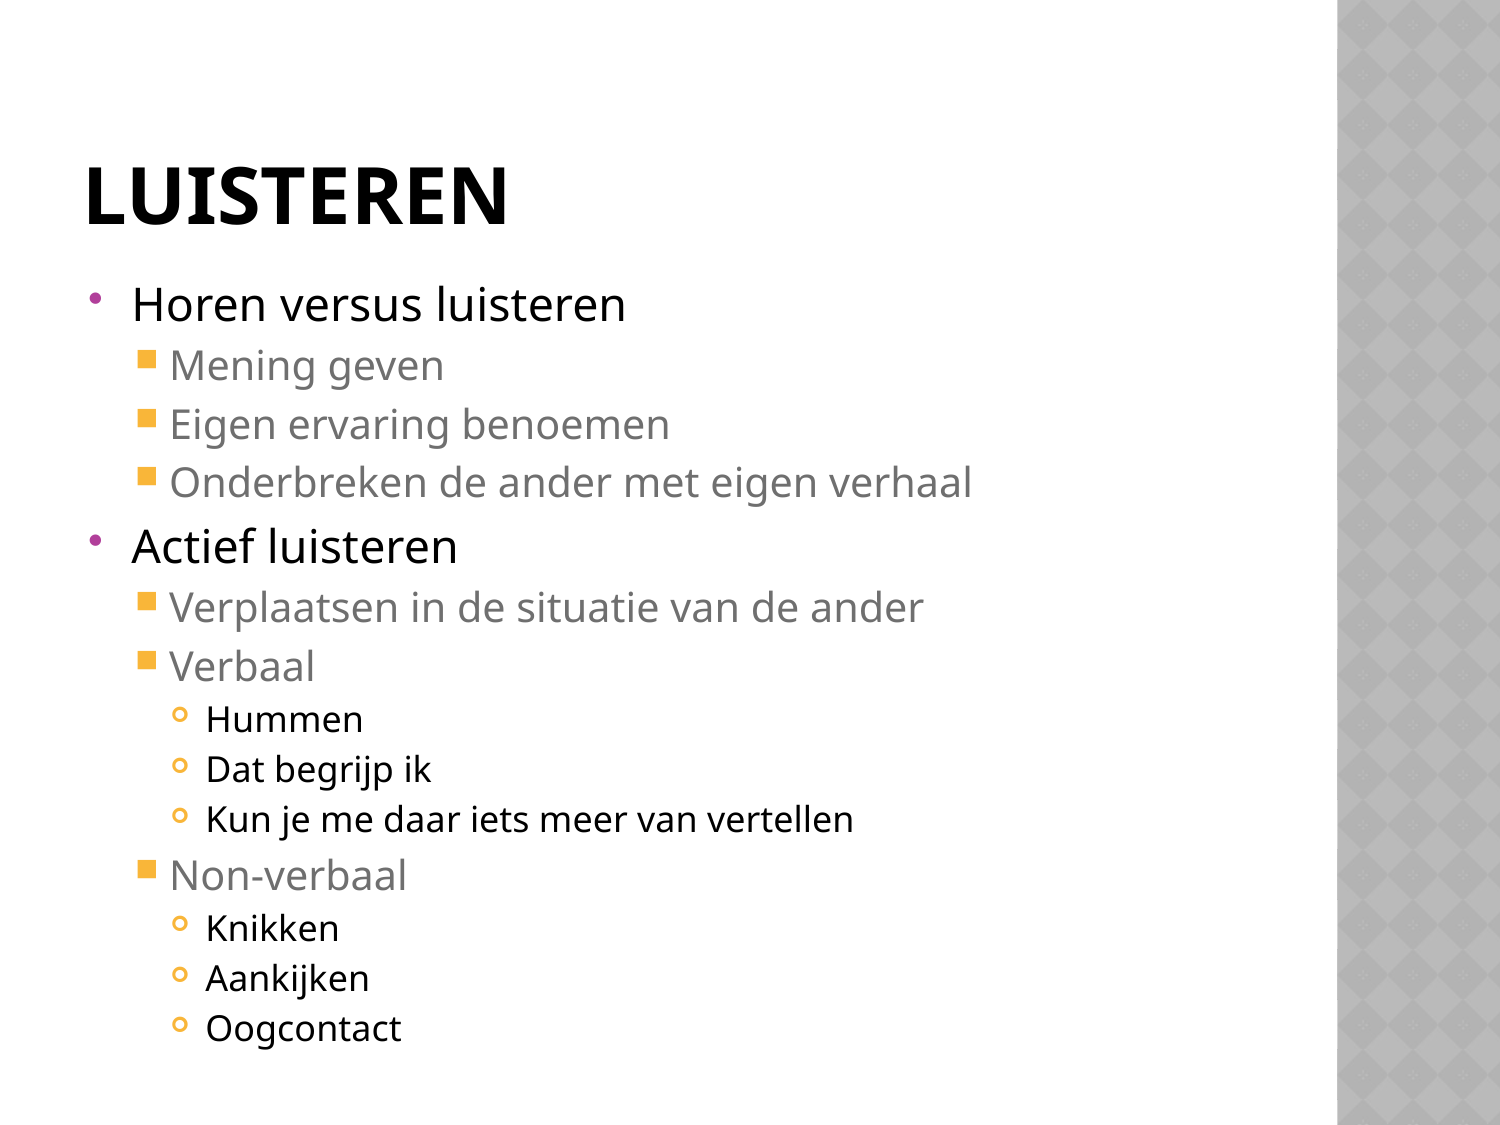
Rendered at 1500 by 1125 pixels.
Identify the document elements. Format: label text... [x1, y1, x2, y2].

title luisteren [75, 52, 1263, 240]
list Horen versus luisteren Mening geven Eigen ervaring benoemen Onderbreken de ander met eigen verhaal Actief luisteren Verplaatsen in de situatie van de ander Verbaal Hummen Dat begrijp ik Kun je me daar iets meer van vertellen Non-verbaal Knikken Aankijken Oogcontact [75, 267, 1263, 1063]
